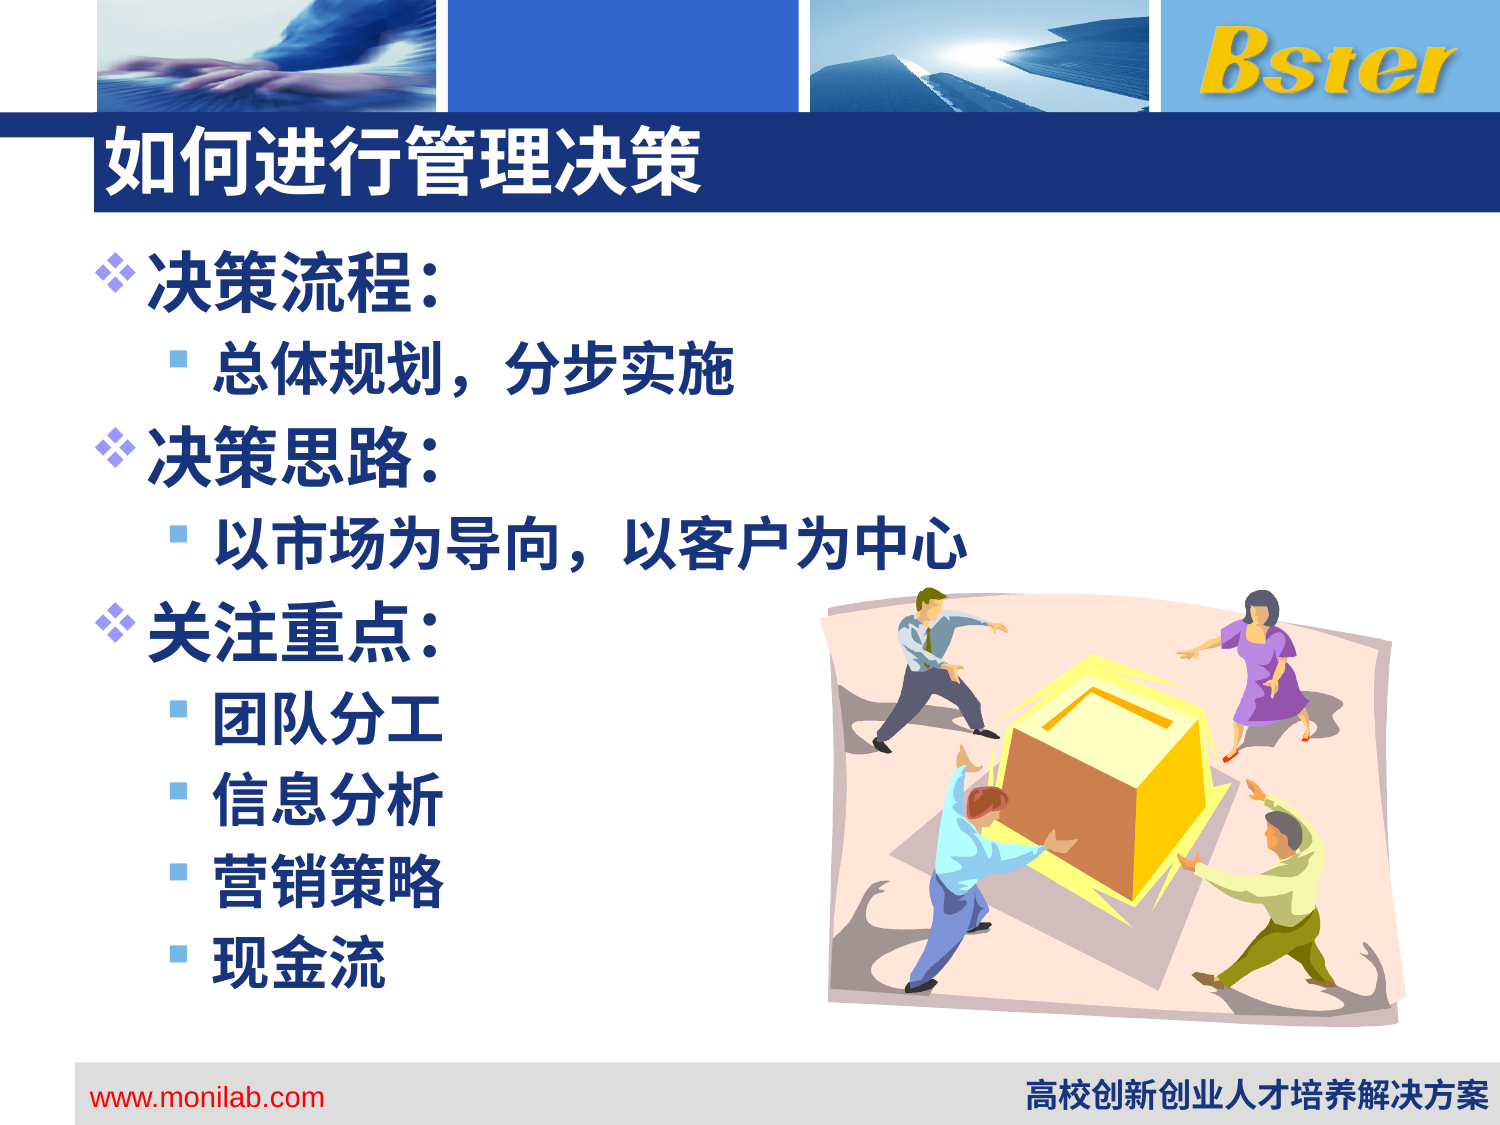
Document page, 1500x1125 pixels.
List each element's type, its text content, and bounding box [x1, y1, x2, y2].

list 决策流程： 总体规划，分步实施 决策思路： 以市场为导向，以客户为中心 关注重点： 团队分工 信息分析 营销策略 现金流 [74, 232, 1454, 1034]
picture [820, 585, 1413, 1034]
title 如何进行管理决策 [88, 113, 1369, 206]
picture [97, 0, 437, 112]
picture [1199, 26, 1458, 94]
picture [810, 0, 1150, 112]
